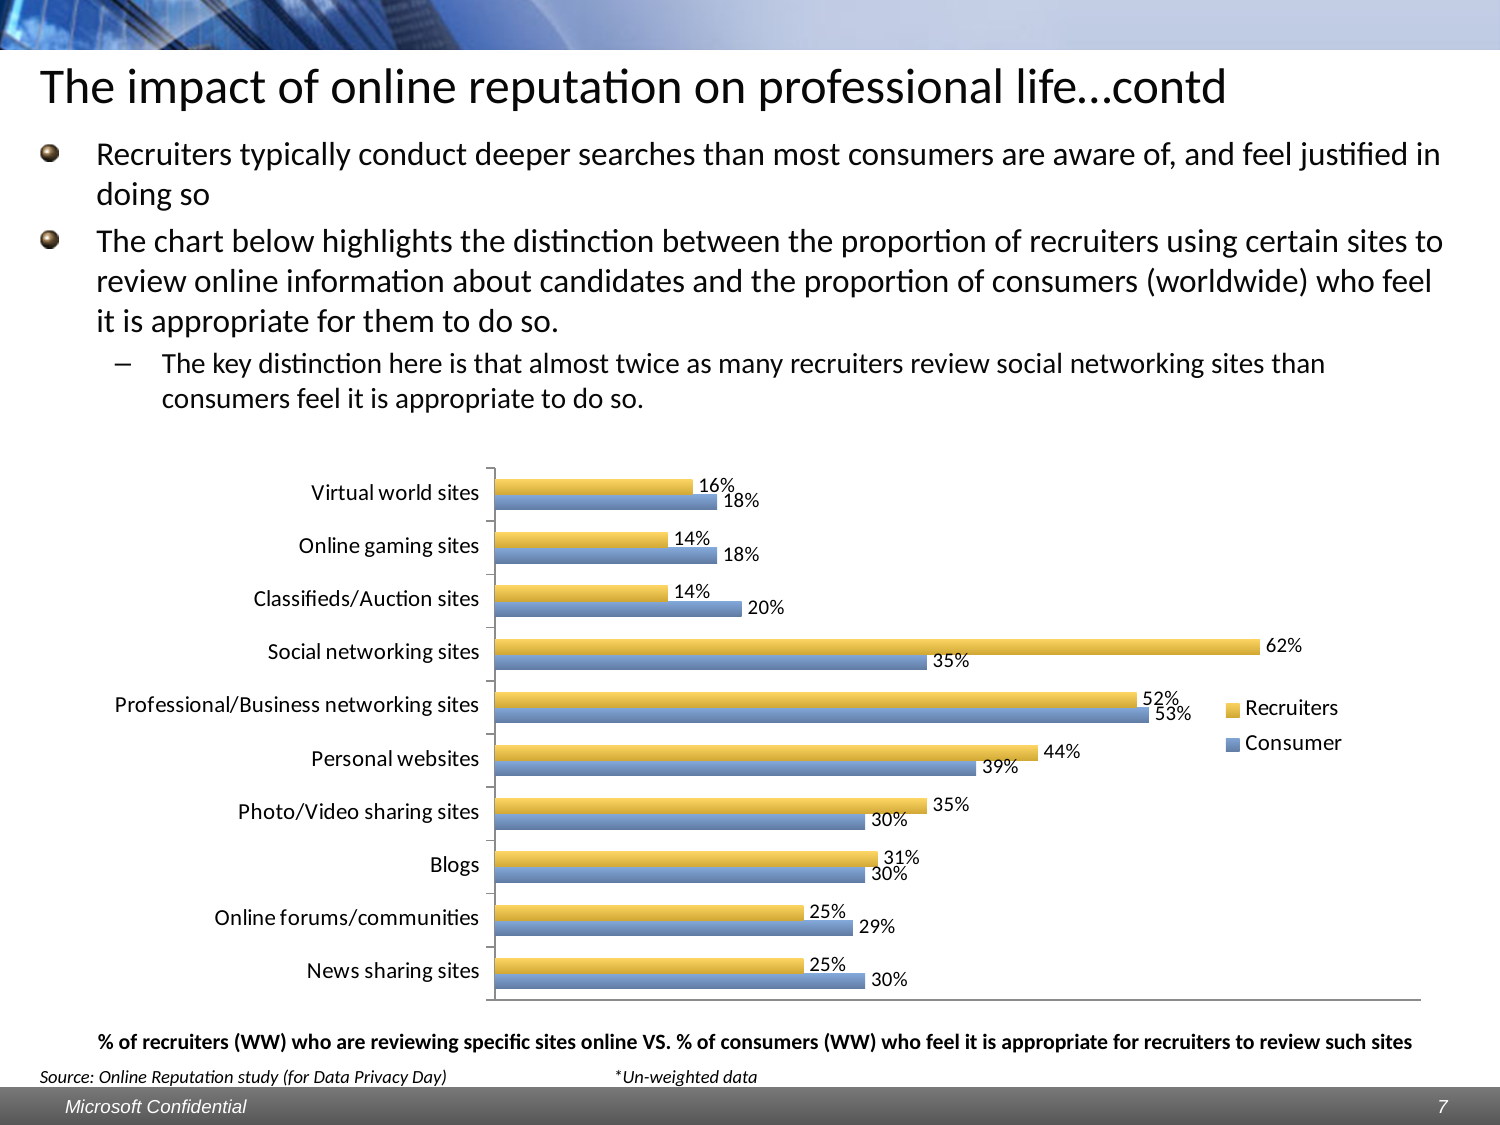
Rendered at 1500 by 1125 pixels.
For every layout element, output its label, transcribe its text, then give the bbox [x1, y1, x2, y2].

picture [0, 0, 1500, 51]
text_box % of recruiters (WW) who are reviewing specific sites online VS. % of consumers (WW) who feel it is appropriate for recruiters to review such sites [50, 1020, 1462, 1062]
text_box Source: Online Reputation study (for Data Privacy Day) *Un-weighted data [24, 1057, 1475, 1095]
picture [39, 143, 59, 162]
picture [39, 229, 59, 249]
list Recruiters typically conduct deeper searches than most consumers are aware of, and feel justified in doing so The chart below highlights the distinction between the proportion of recruiters using certain sites to review online information about candidates and the proportion of consumers (worldwide) who feel it is appropriate for them to do so. The key distinction here is that almost twice as many recruiters review social networking sites than consumers feel it is appropriate to do so. [24, 125, 1475, 1057]
title The impact of online reputation on professional life…contd [24, 52, 1475, 115]
chart [37, 432, 1422, 1004]
